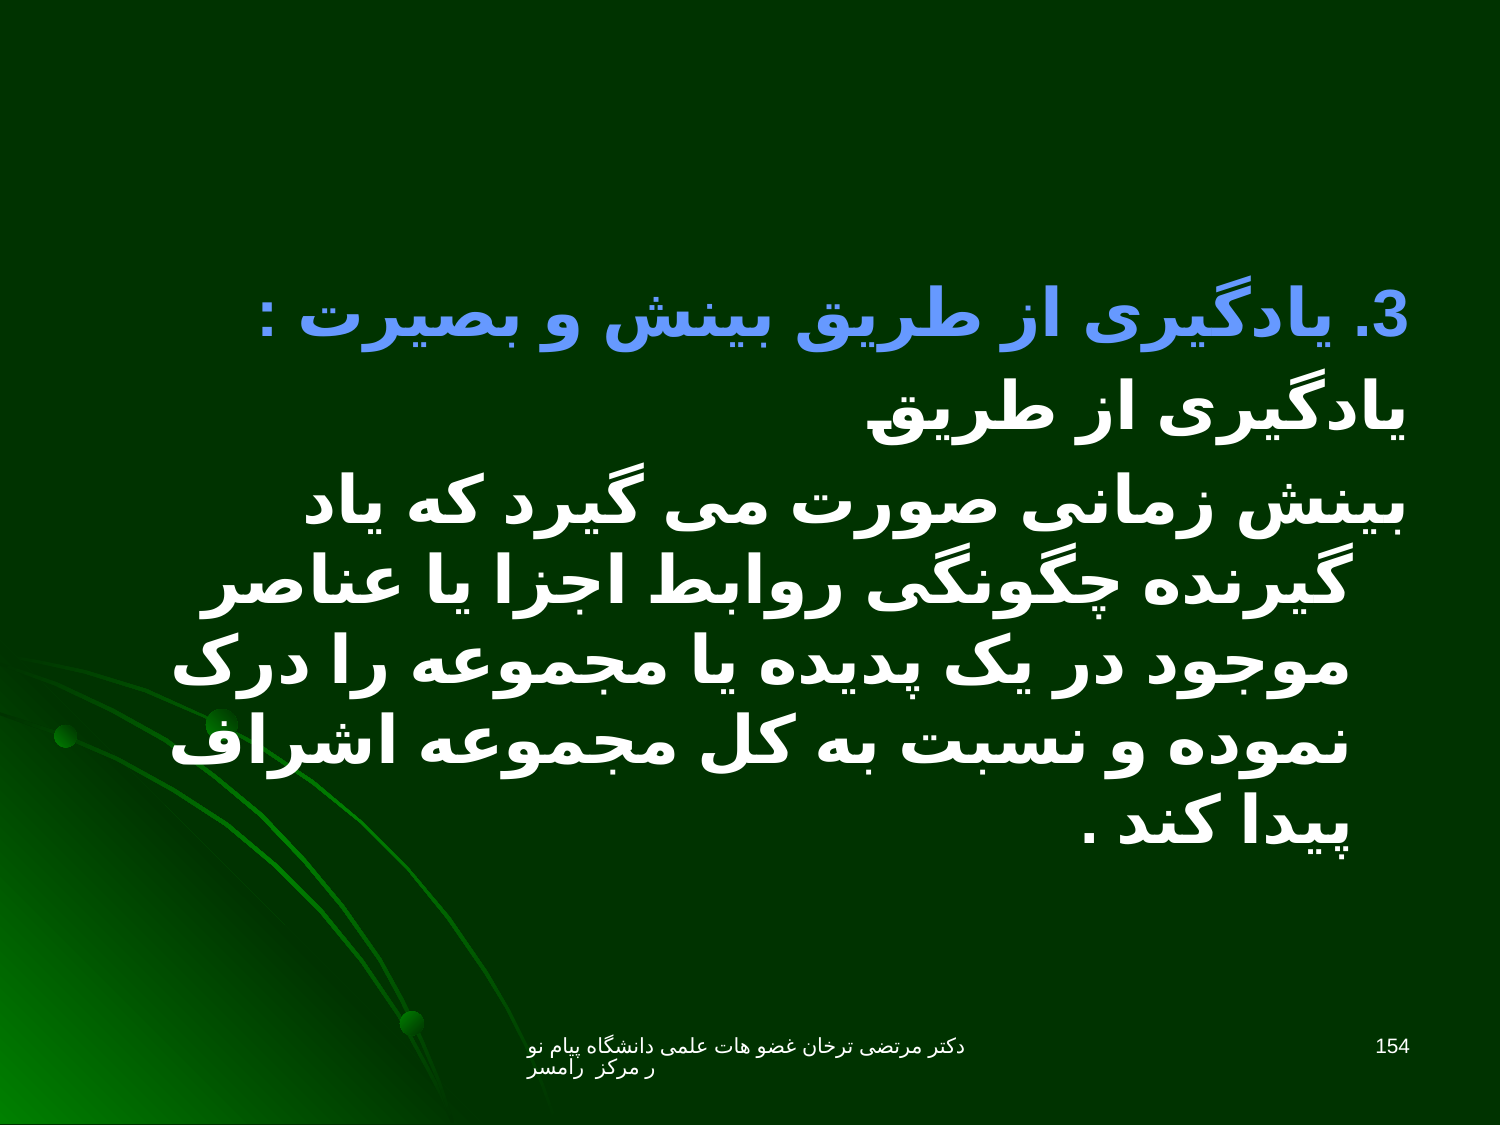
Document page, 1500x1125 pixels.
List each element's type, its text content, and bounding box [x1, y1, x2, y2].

list 3. یادگیری از طریق بینش و بصیرت : یادگیری از طریق بینش زمانی صورت می گیرد که یاد گیرنده چگونگی روابط اجزا یا عناصر موجود در یک پدیده یا مجموعه را درک نموده و نسبت به کل مجموعه اشراف پیدا کند . [74, 262, 1426, 1006]
slide_number 154 [1074, 1024, 1426, 1101]
footer دکتر مرتضی ترخان غضو هات علمی دانشگاه پیام نور مرکز رامسر [512, 1024, 988, 1101]
